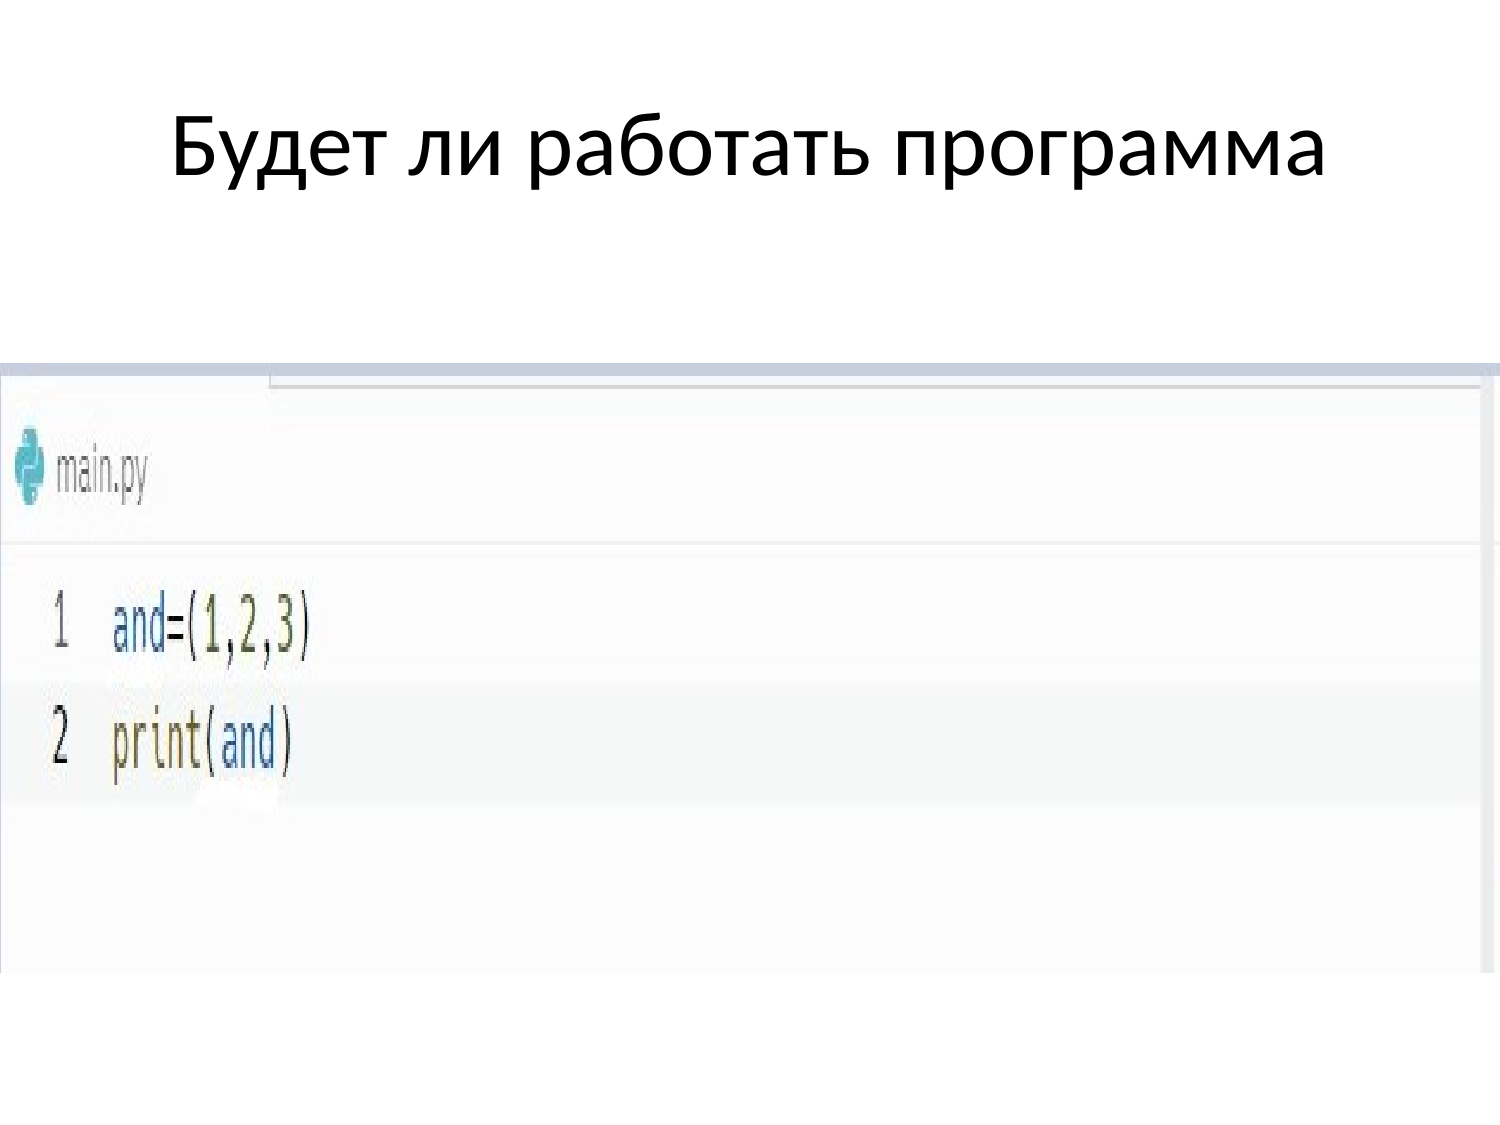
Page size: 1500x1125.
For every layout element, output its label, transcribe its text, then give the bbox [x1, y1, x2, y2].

title Будет ли работать программа [75, 45, 1425, 233]
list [0, 363, 1500, 973]
